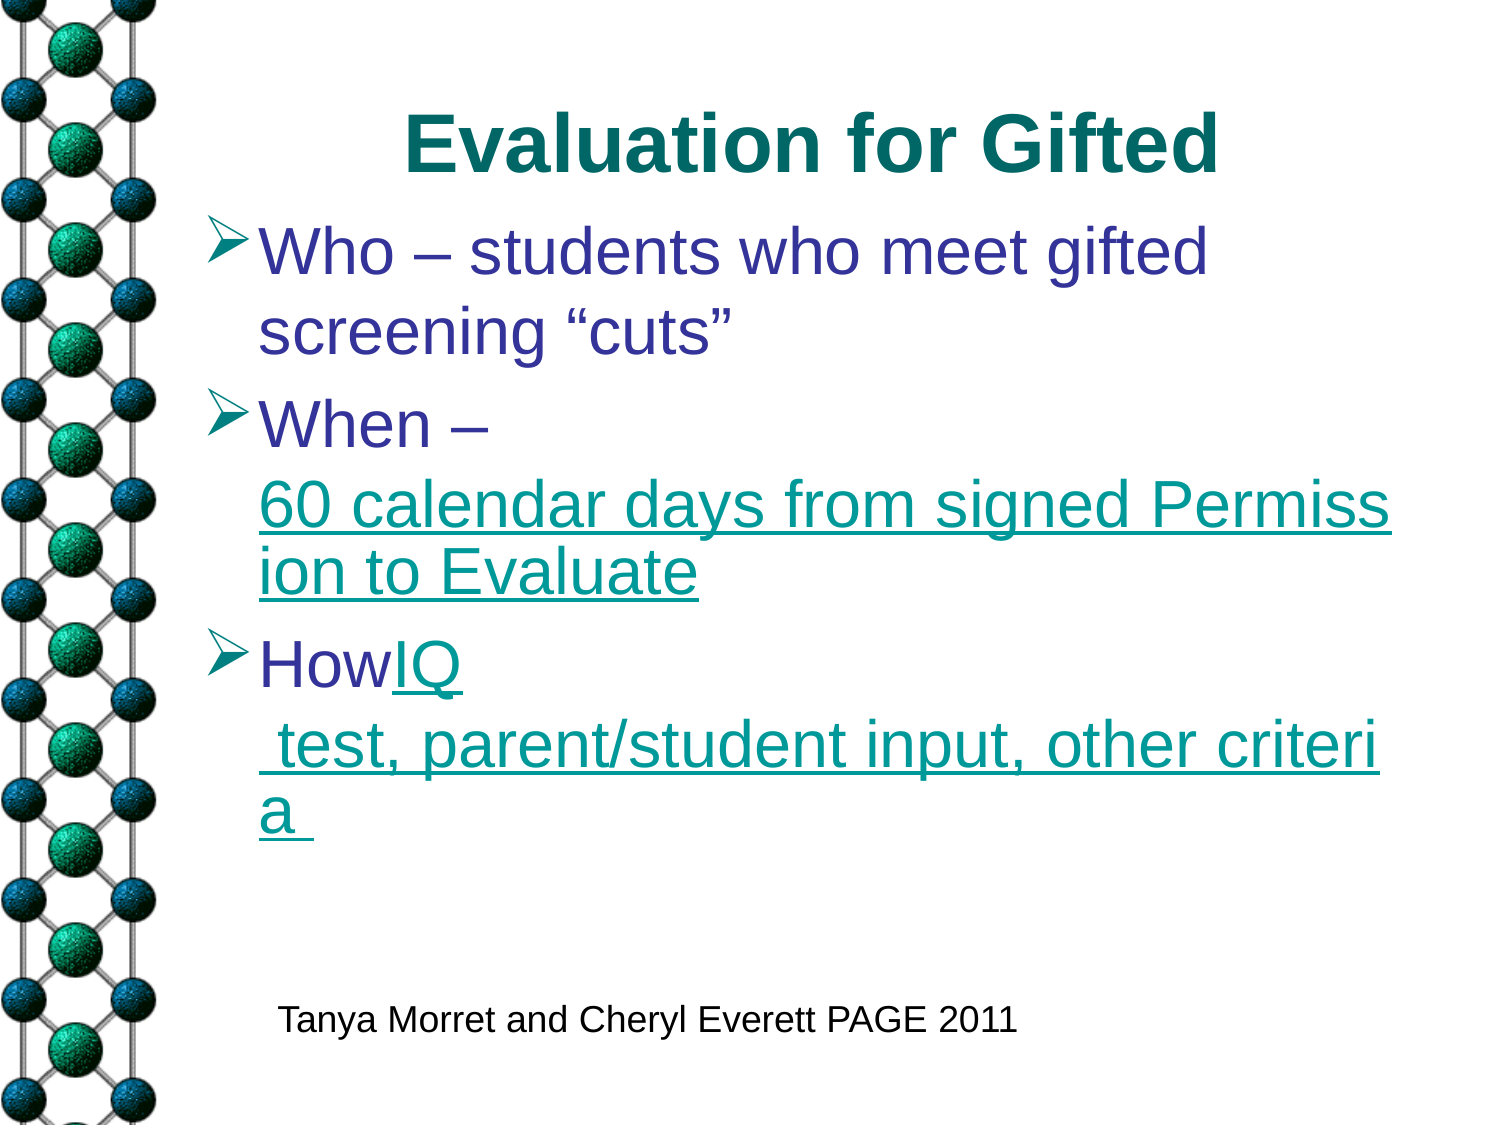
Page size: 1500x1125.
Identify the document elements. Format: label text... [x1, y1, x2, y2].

text_box Tanya Morret and Cheryl Everett PAGE 2011 [262, 987, 1275, 1048]
picture [0, 0, 1500, 1125]
title Evaluation for Gifted [199, 44, 1426, 233]
list Who – students who meet gifted screening “cuts” When – 60 calendar days from signed Permission to Evaluate HowIQ test, parent/student input, other criteria [187, 199, 1413, 943]
